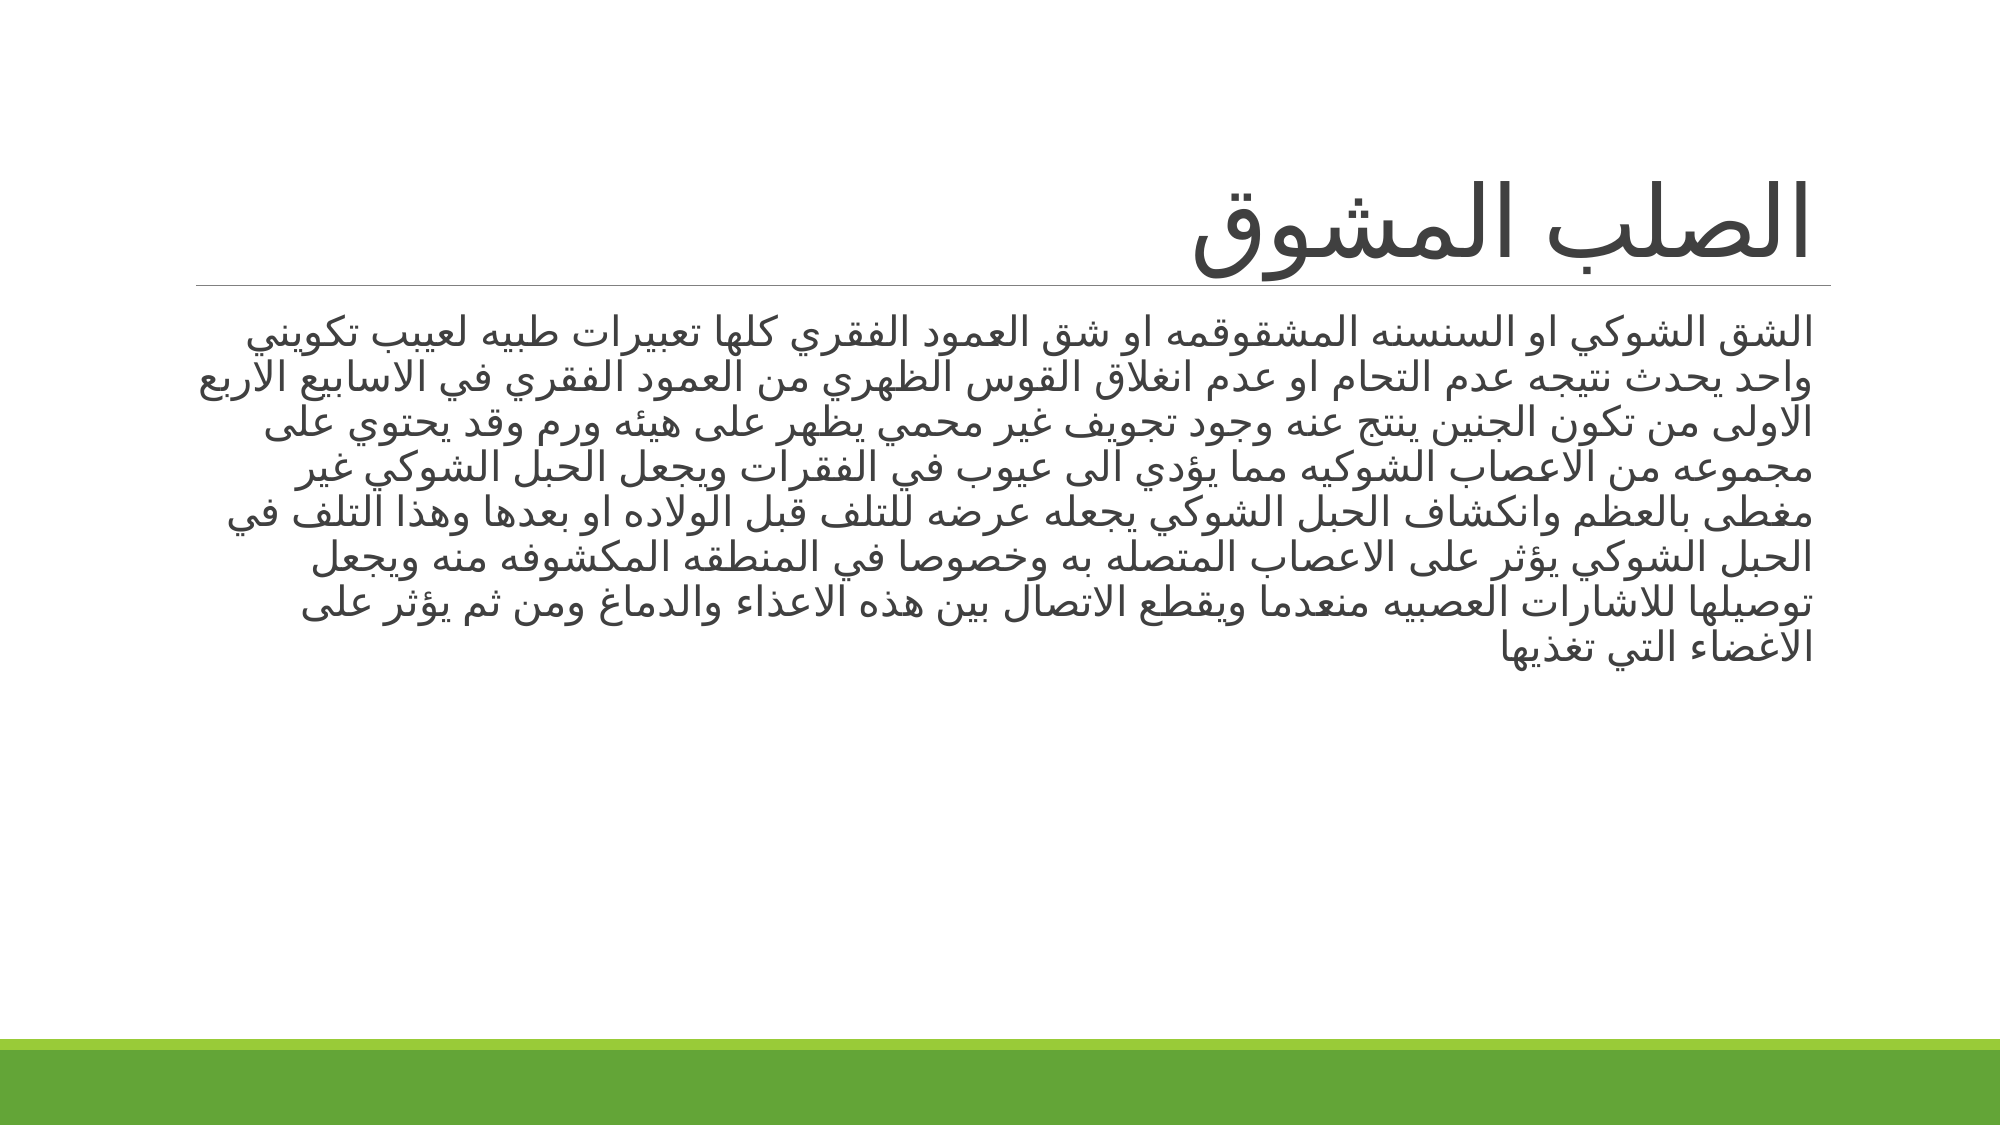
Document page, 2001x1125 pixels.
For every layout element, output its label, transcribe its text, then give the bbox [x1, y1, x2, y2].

list الشق الشوكي او السنسنه المشقوقمه او شق العمود الفقري كلها تعبيرات طبيه لعيبب تكويني واحد يحدث نتيجه عدم التحام او عدم انغلاق القوس الظهري من العمود الفقري في الاسابيع الاربع الاولى من تكون الجنين ينتج عنه وجود تجويف غير محمي يظهر على هيئه ورم وقد يحتوي على مجموعه من الاعصاب الشوكيه مما يؤدي الى عيوب في الفقرات ويجعل الحبل الشوكي غير مغطى بالعظم وانكشاف الحبل الشوكي يجعله عرضه للتلف قبل الولاده او بعدها وهذا التلف في الحبل الشوكي يؤثر على الاعصاب المتصله به وخصوصا في المنطقه المكشوفه منه ويجعل توصيلها للاشارات العصبيه منعدما ويقطع الاتصال بين هذه الاعذاء والدماغ ومن ثم يؤثر على الاغضاء التي تغذيها [180, 302, 1830, 963]
title الصلب المشوق [180, 47, 1830, 285]
